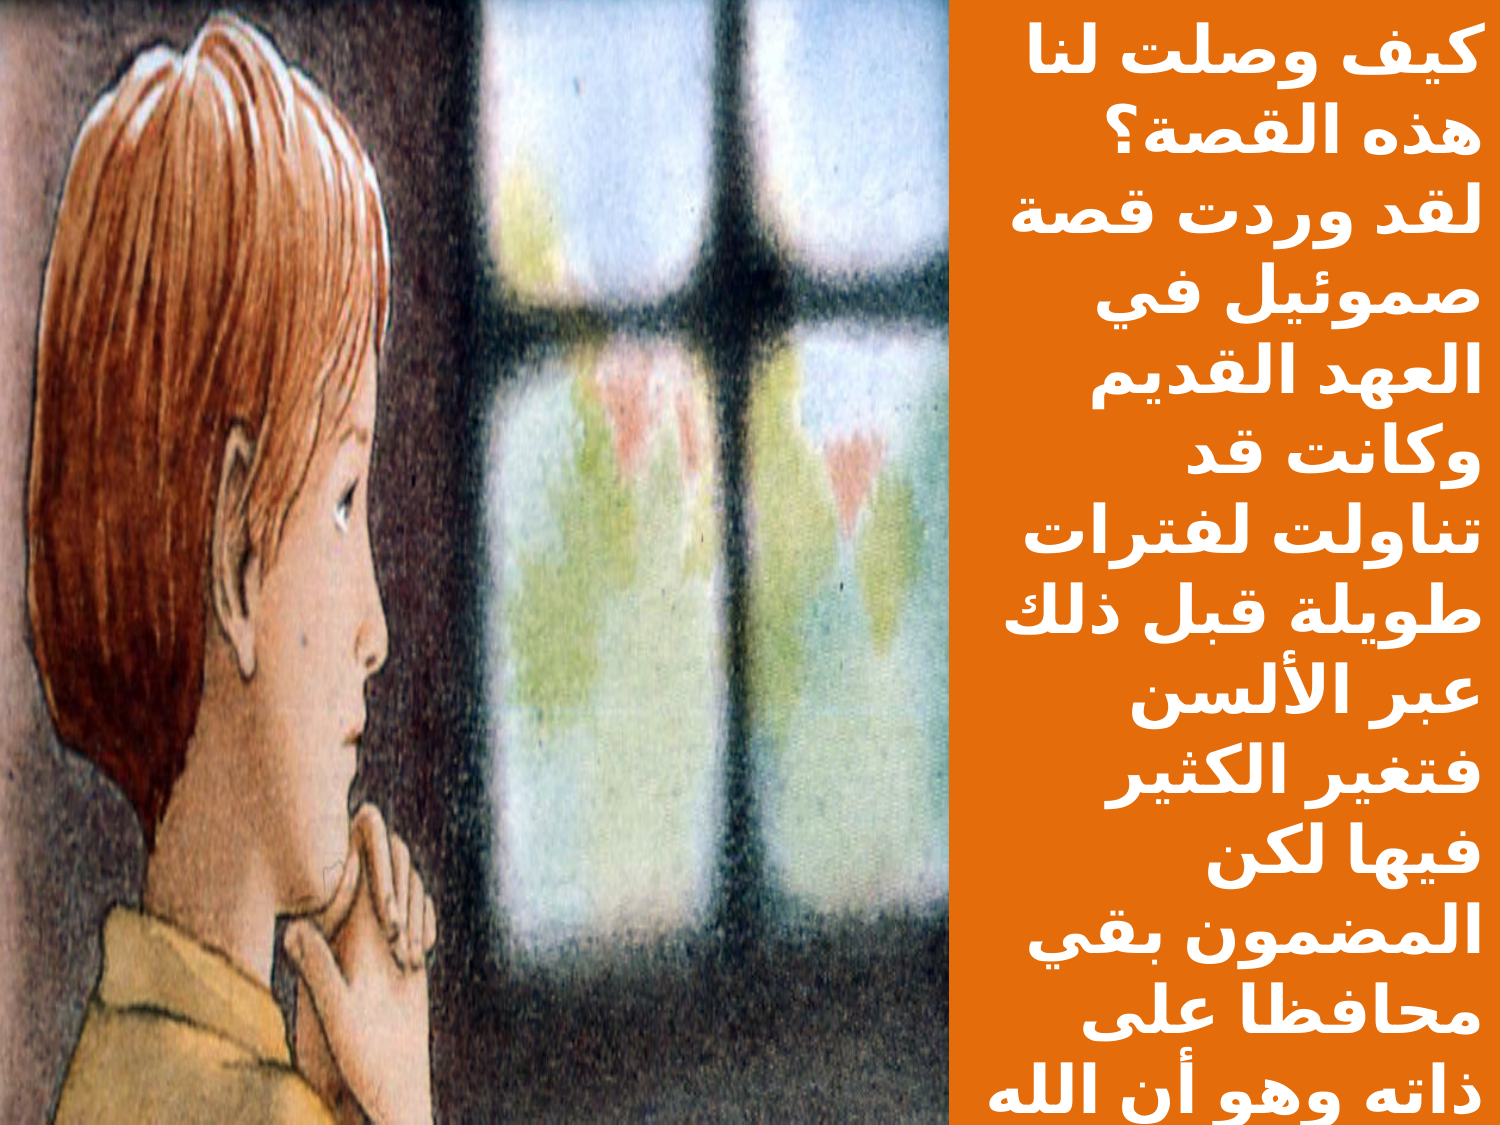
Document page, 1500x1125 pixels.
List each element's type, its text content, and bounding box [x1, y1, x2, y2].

text_box كيف وصلت لنا هذه القصة؟ لقد وردت قصة صموئيل في العهد القديم وكانت قد تناولت لفترات طويلة قبل ذلك عبر الألسن فتغير الكثير فيها لكن المضمون بقي محافظا على ذاته وهو أن الله يبقى مخلصا لوعوده وهو يختار رجلا مثل صموئيل كي تصل كلمته من خلاله الى آذان البشر. [951, 0, 1500, 1125]
picture [0, 0, 950, 1125]
